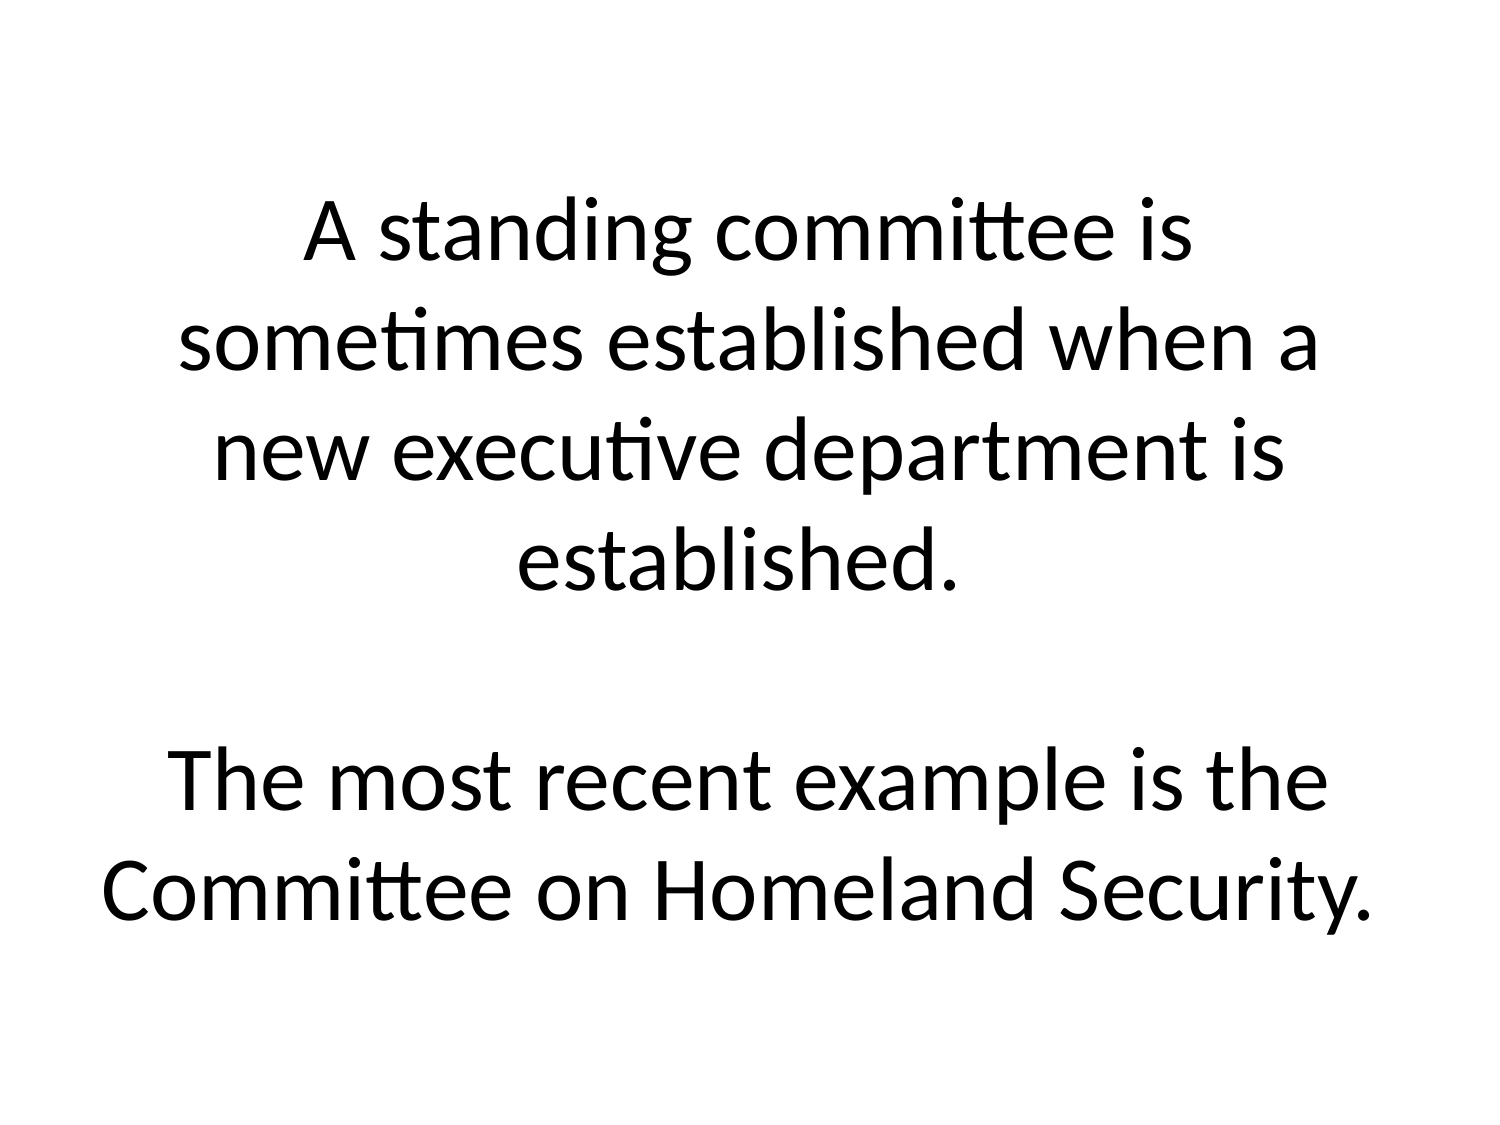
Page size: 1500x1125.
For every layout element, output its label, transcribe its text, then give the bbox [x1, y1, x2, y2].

title A standing committee is sometimes established when a new executive department is established. The most recent example is the Committee on Homeland Security. [74, 44, 1426, 1063]
